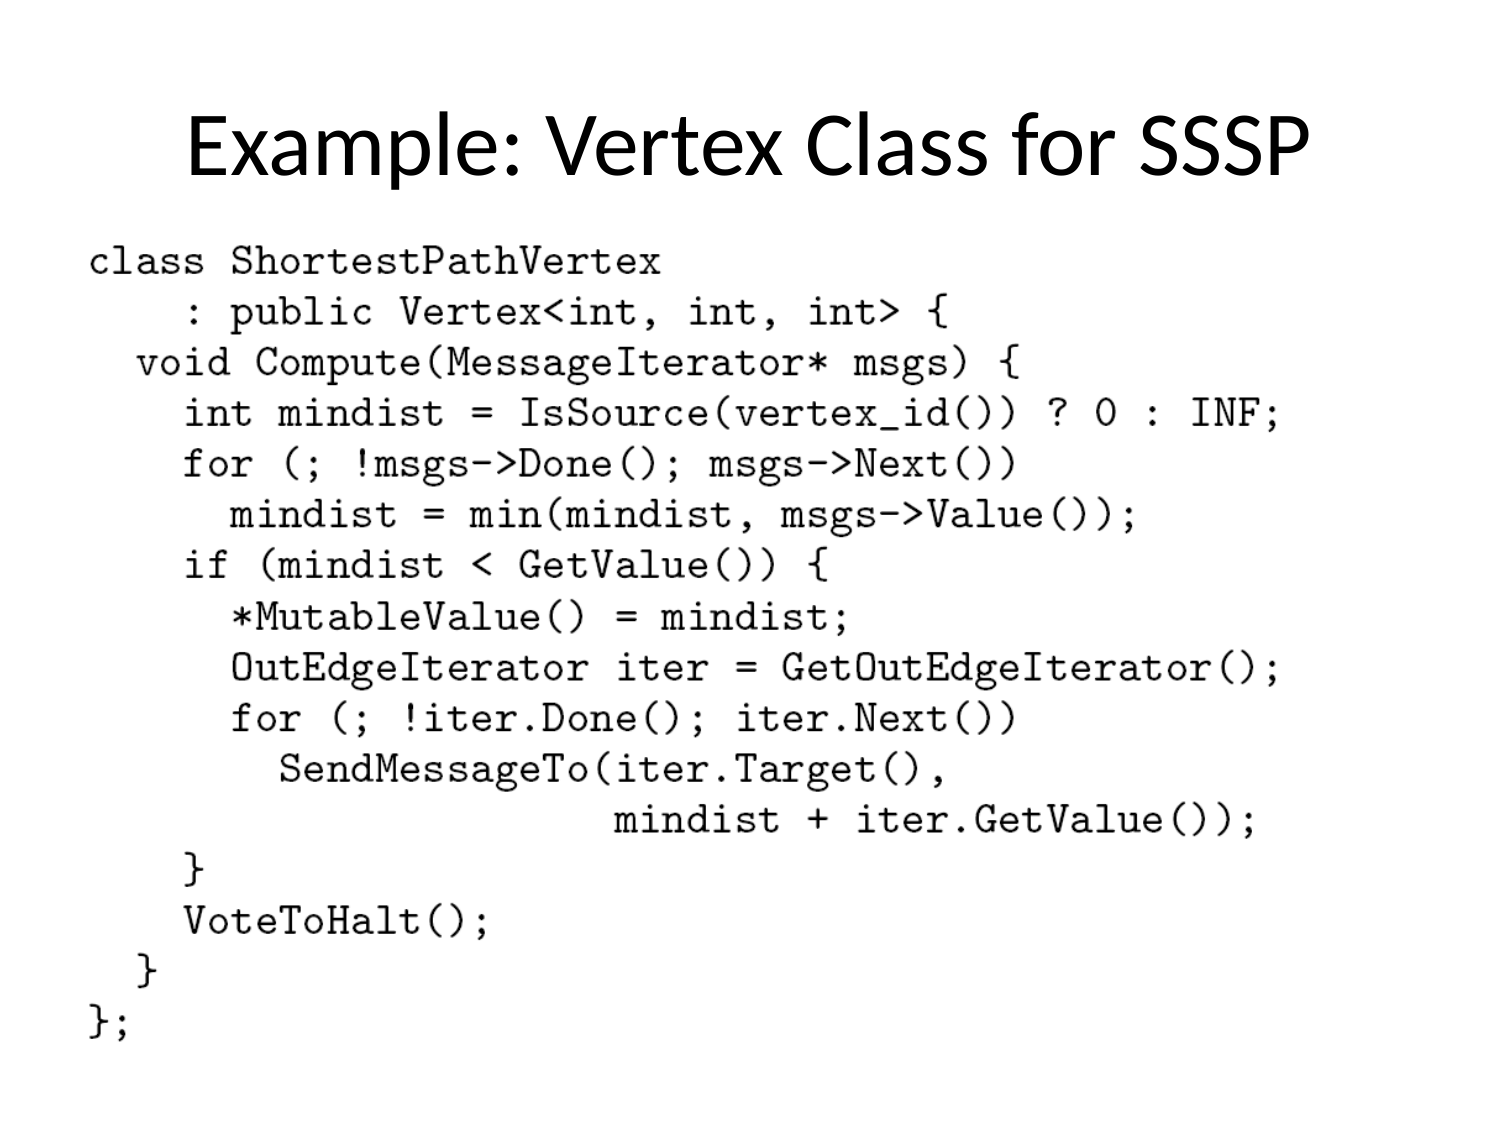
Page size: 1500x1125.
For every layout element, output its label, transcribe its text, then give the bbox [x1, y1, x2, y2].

picture [76, 232, 1294, 1060]
title Example: Vertex Class for SSSP [75, 45, 1425, 233]
